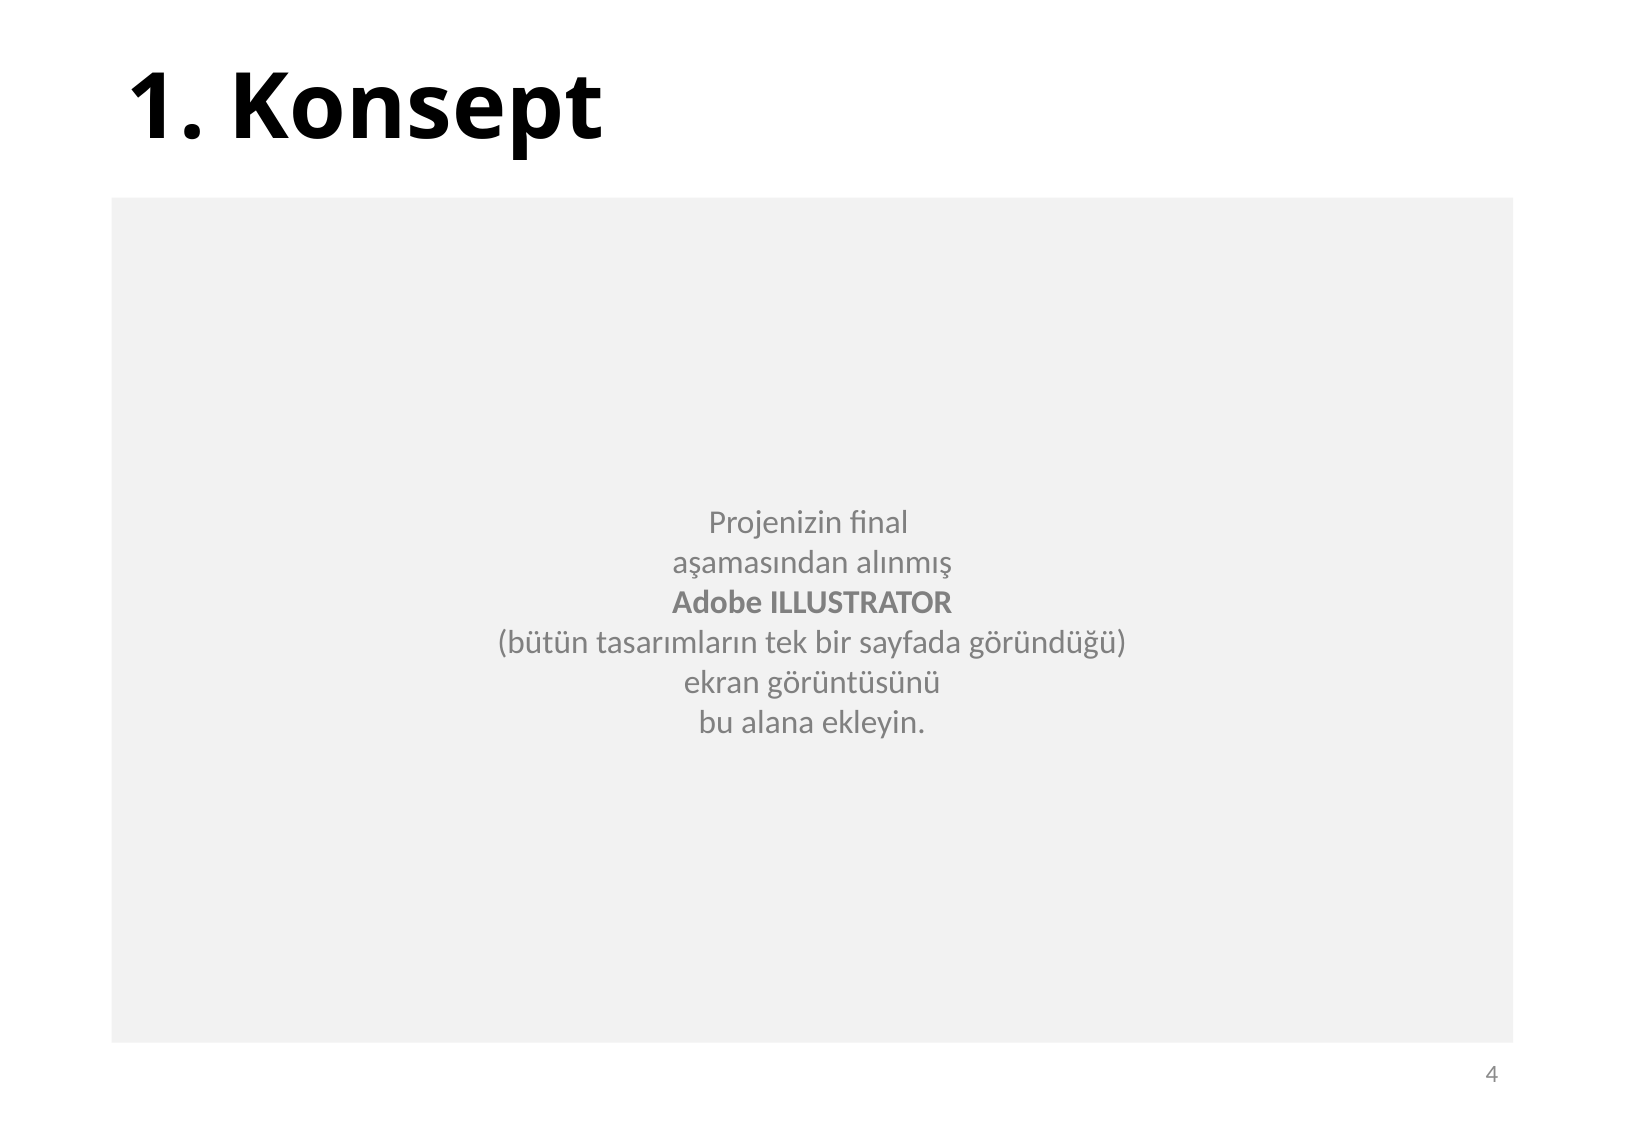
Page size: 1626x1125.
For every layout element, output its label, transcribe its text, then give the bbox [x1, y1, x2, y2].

text_box Projenizin final aşamasından alınmış Adobe ILLUSTRATOR (bütün tasarımların tek bir sayfada göründüğü) ekran görüntüsünü bu alana ekleyin. [111, 197, 1514, 1044]
title 1. Konsept [111, 36, 1514, 182]
slide_number 4 [1147, 1044, 1514, 1103]
